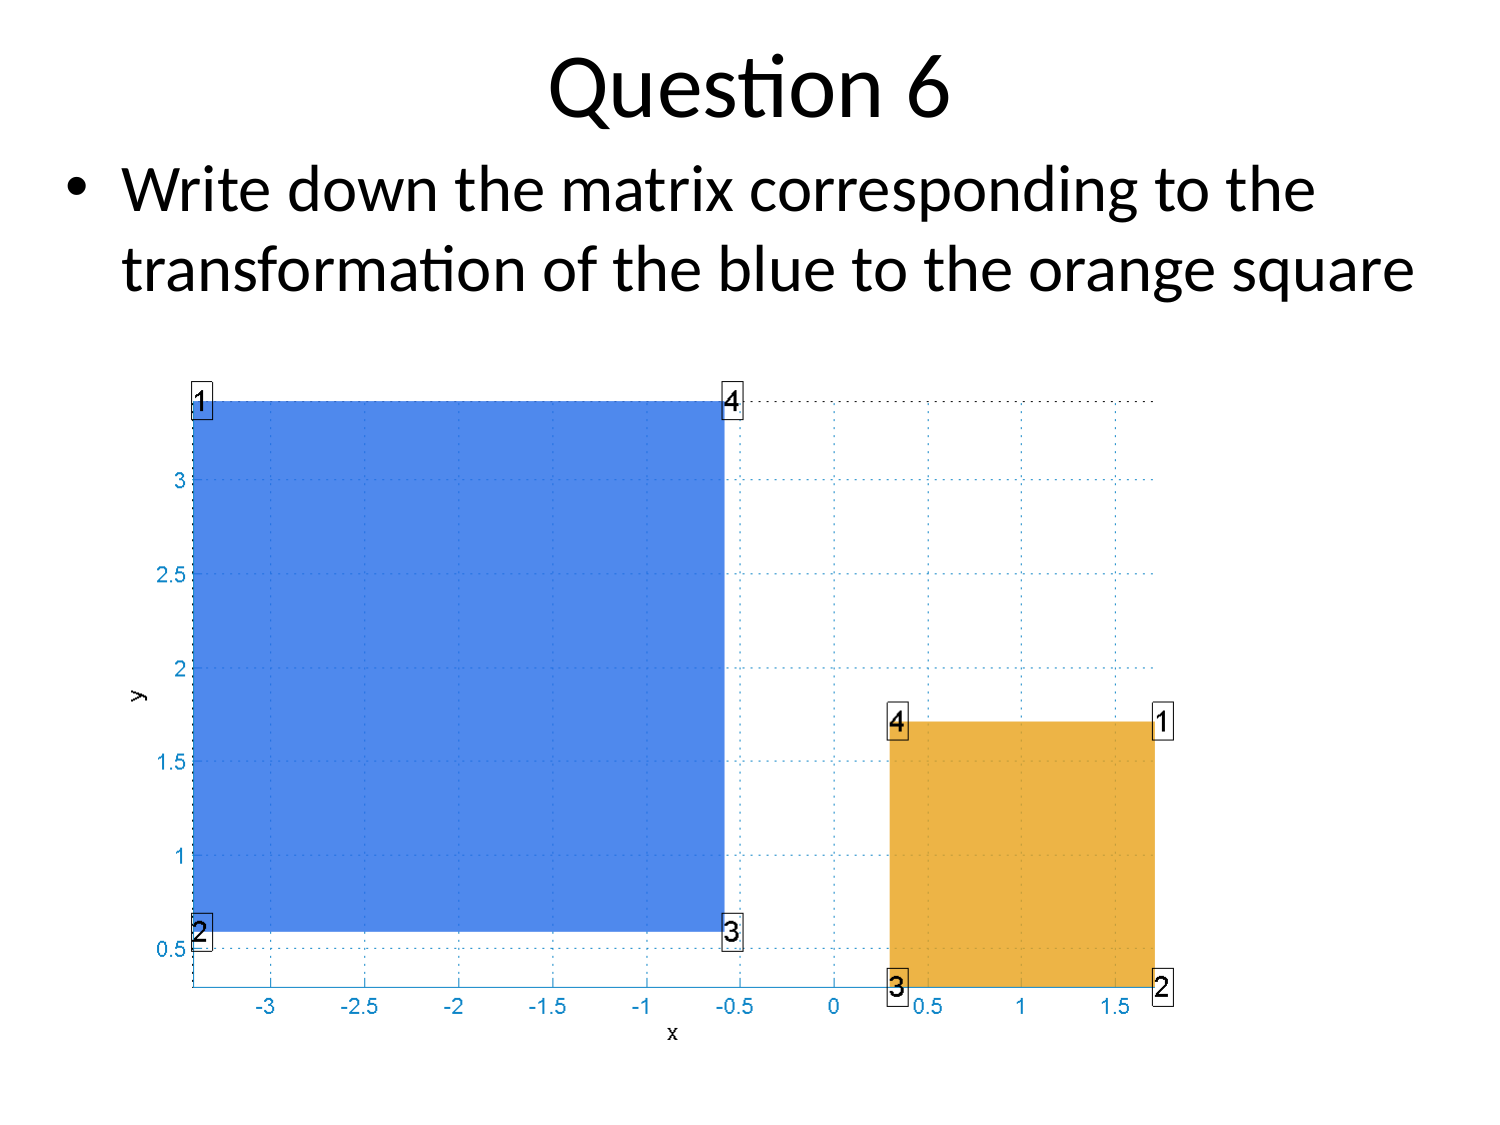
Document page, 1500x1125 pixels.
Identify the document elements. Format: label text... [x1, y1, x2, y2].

title Question 6 [75, 0, 1425, 137]
list Write down the matrix corresponding to the transformation of the blue to the orange square [50, 137, 1438, 880]
picture [87, 324, 1275, 1075]
